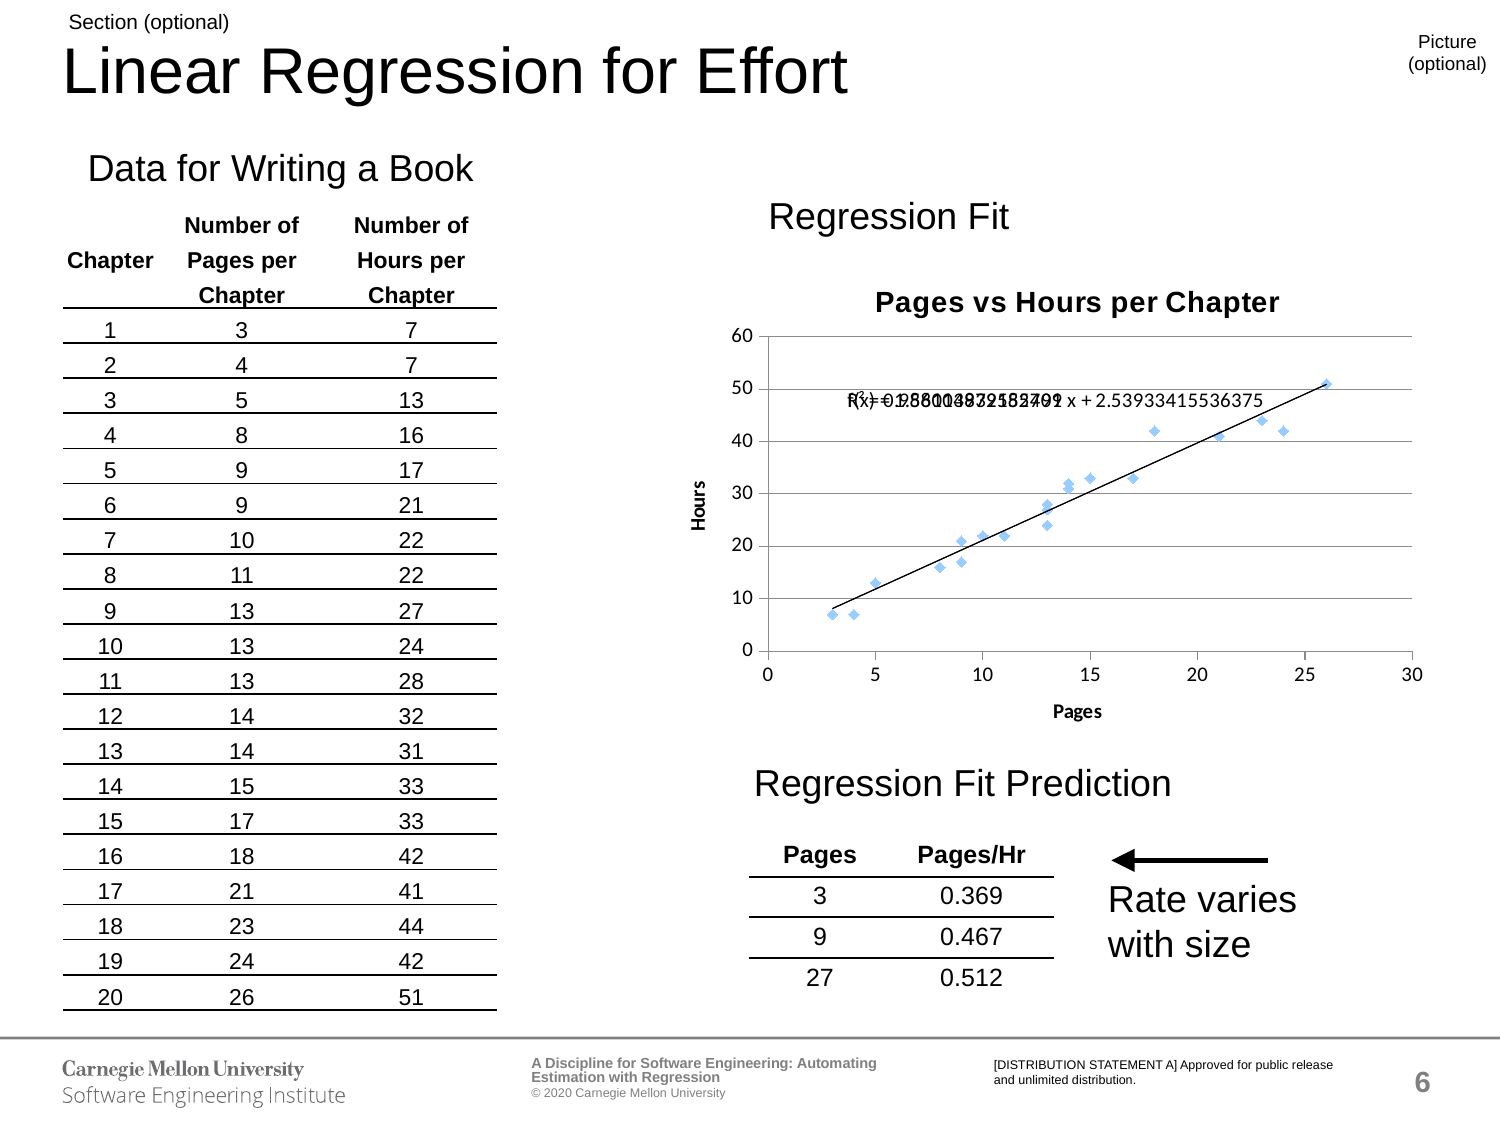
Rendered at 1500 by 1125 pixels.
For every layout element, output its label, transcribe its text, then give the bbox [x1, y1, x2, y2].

table_cell 2 [63, 344, 158, 377]
table_cell 42 [326, 940, 497, 974]
table_cell 9 [158, 484, 326, 518]
table_cell 8 [158, 414, 326, 448]
table_cell 8 [63, 555, 158, 588]
table_cell 5 [158, 379, 326, 412]
table_cell 10 [63, 625, 158, 658]
table_cell 27 [326, 590, 497, 623]
title Linear Regression for Effort [62, 37, 1338, 182]
table_cell 7 [326, 344, 497, 377]
table_cell 3 [63, 379, 158, 412]
table_cell 20 [63, 976, 158, 1009]
table_cell 0.512 [890, 959, 1053, 998]
table_cell 9 [158, 449, 326, 483]
table_cell 14 [158, 695, 326, 728]
table_cell 16 [326, 414, 497, 448]
table_cell 32 [326, 695, 497, 728]
table_cell 3 [751, 878, 890, 916]
table_cell 6 [63, 484, 158, 518]
table_cell 24 [326, 625, 497, 658]
table_cell 28 [326, 660, 497, 693]
chart [656, 247, 1440, 755]
table_cell 11 [63, 660, 158, 693]
table_cell 26 [158, 976, 326, 1009]
table_cell 13 [326, 379, 497, 412]
table_cell 18 [158, 835, 326, 869]
table_cell 21 [158, 870, 326, 904]
table_cell 33 [326, 765, 497, 798]
table_cell 5 [63, 449, 158, 483]
table_cell 22 [326, 555, 497, 588]
table_cell 33 [326, 800, 497, 833]
text_box Regression Fit Prediction [737, 755, 1189, 813]
text_box Rate varies with size [1091, 866, 1325, 973]
table_header Chapter [63, 204, 158, 307]
table_cell 13 [63, 730, 158, 763]
table_header Number of Pages per Chapter [158, 204, 326, 307]
table_cell 7 [63, 520, 158, 553]
table_cell 7 [326, 309, 497, 342]
table_cell 0.467 [890, 918, 1053, 957]
table_cell 19 [63, 940, 158, 974]
table_cell 4 [158, 344, 326, 377]
table_cell 44 [326, 905, 497, 939]
table_cell 12 [63, 695, 158, 728]
table_cell 13 [158, 660, 326, 693]
table_cell 31 [326, 730, 497, 763]
table_cell 11 [158, 555, 326, 588]
table_cell 22 [326, 520, 497, 553]
table_cell 17 [63, 870, 158, 904]
table_cell 23 [158, 905, 326, 939]
table_cell 9 [63, 590, 158, 623]
table_cell 24 [158, 940, 326, 974]
table_cell 16 [63, 835, 158, 869]
table_cell 1 [63, 309, 158, 342]
table_cell 27 [751, 959, 890, 998]
table_cell 9 [751, 918, 890, 957]
table_cell 0.369 [890, 878, 1053, 916]
table_cell 17 [158, 800, 326, 833]
table_header Pages [751, 837, 890, 876]
table_cell 51 [326, 976, 497, 1009]
table_cell 21 [326, 484, 497, 518]
table_cell 15 [158, 765, 326, 798]
text_box Regression Fit [751, 183, 1027, 246]
text_box Data for Writing a Book [70, 136, 492, 198]
table_cell 4 [63, 414, 158, 448]
table_cell 42 [326, 835, 497, 869]
table_header Number of Hours per Chapter [326, 204, 497, 307]
table_header Pages/Hr [890, 837, 1053, 876]
table_cell 18 [63, 905, 158, 939]
table_cell 13 [158, 625, 326, 658]
table_cell 13 [158, 590, 326, 623]
table_cell 10 [158, 520, 326, 553]
table_cell 15 [63, 800, 158, 833]
table_cell 41 [326, 870, 497, 904]
table_cell 17 [326, 449, 497, 483]
table_cell 14 [158, 730, 326, 763]
table_cell 3 [158, 309, 326, 342]
table_cell 14 [63, 765, 158, 798]
